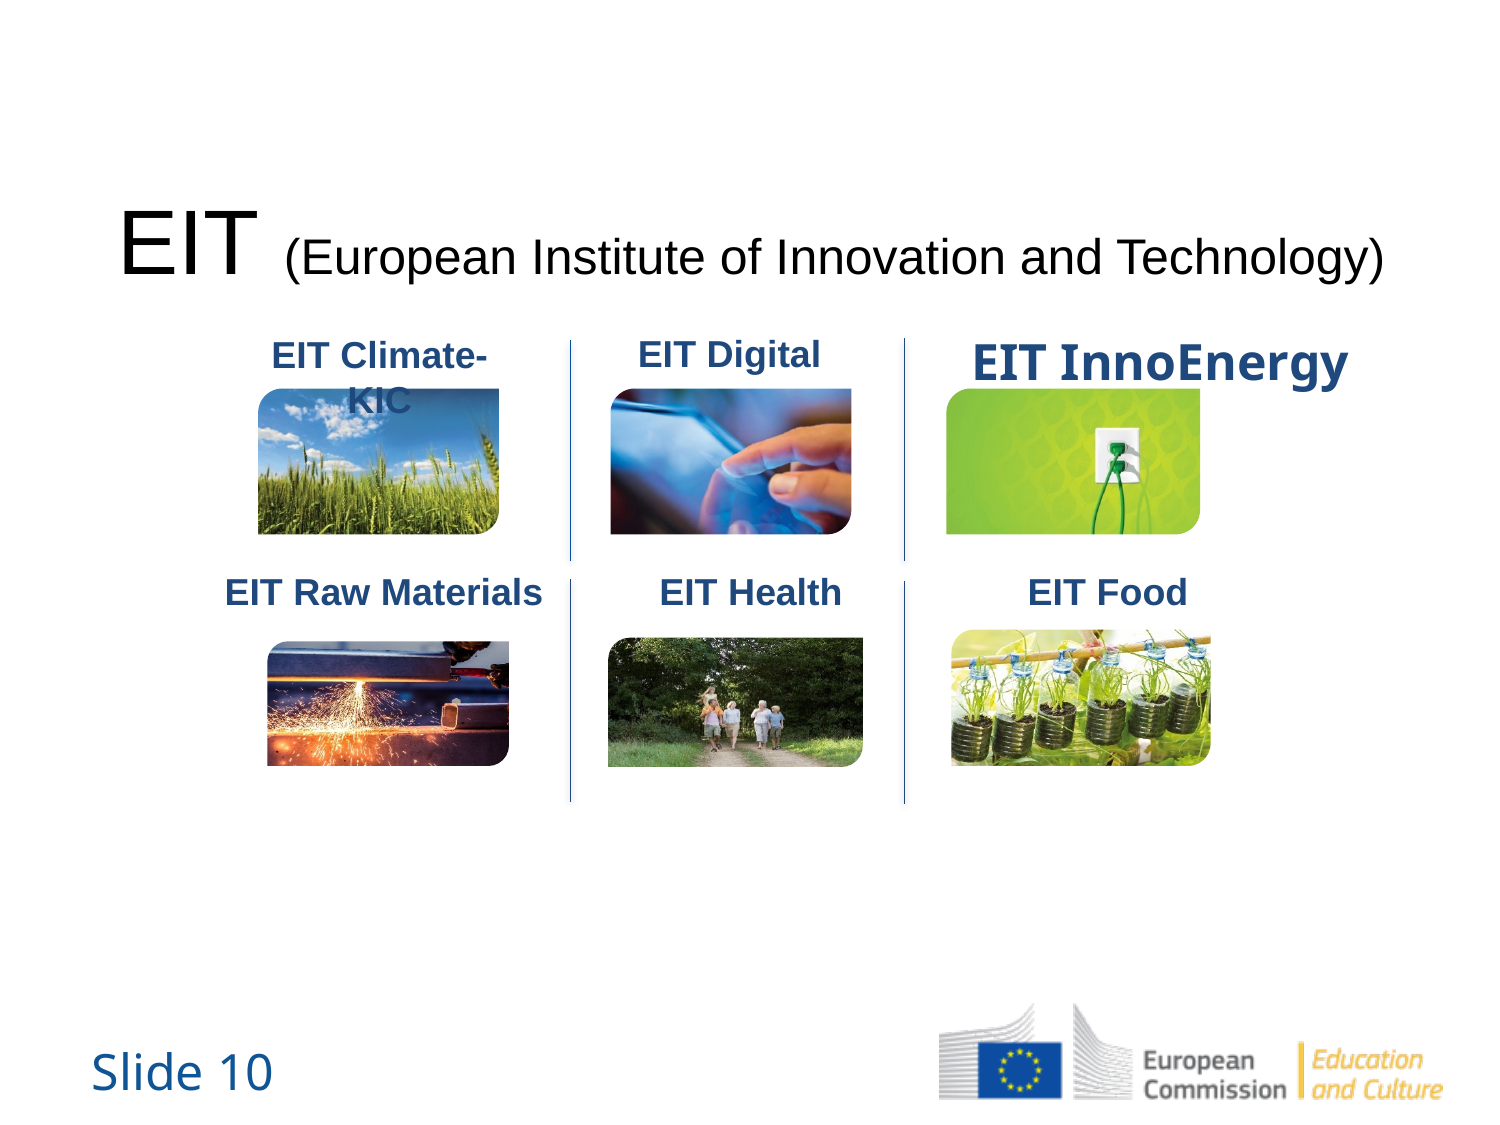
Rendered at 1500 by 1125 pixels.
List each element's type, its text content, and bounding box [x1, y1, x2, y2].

picture [939, 1003, 1443, 1106]
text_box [195, 322, 1375, 805]
title EIT (European Institute of Innovation and Technology) [76, 160, 1428, 315]
slide_number Slide 10 [76, 1033, 427, 1112]
